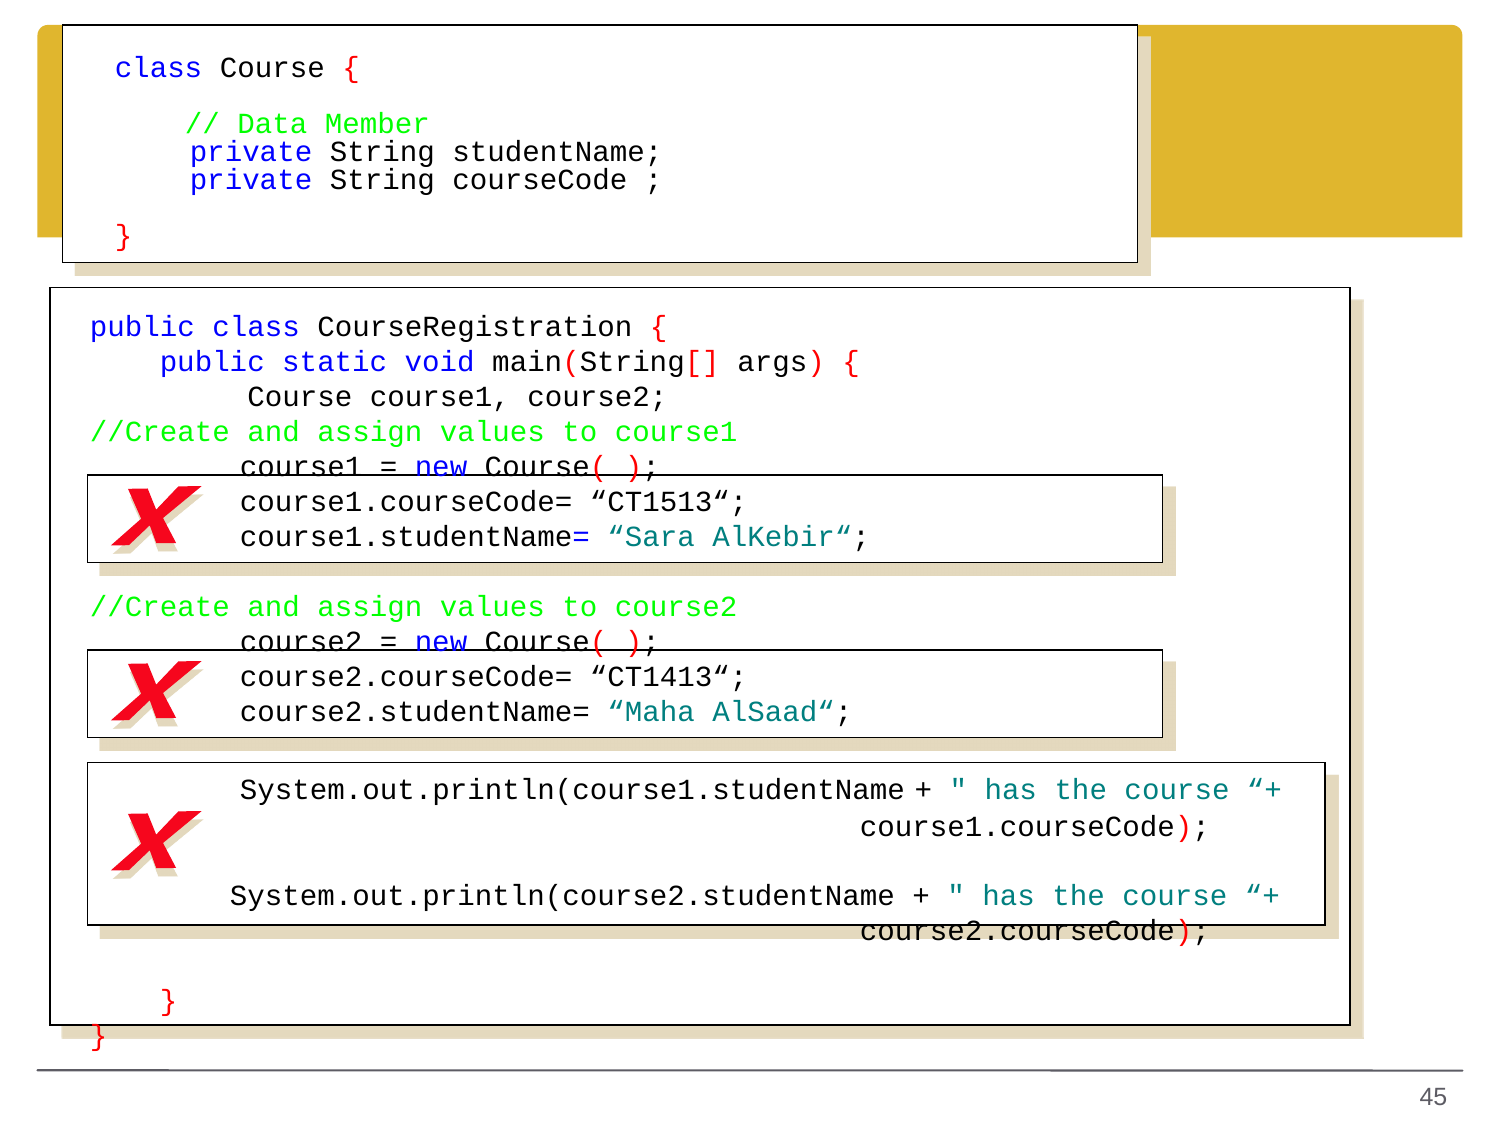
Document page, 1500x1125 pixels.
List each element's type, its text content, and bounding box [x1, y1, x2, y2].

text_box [49, 287, 1463, 1068]
text_box [62, 24, 1138, 263]
slide_number 45 [1112, 1079, 1463, 1123]
text_box class Course { // Data Member private String studentName; private String courseCode ; } [99, 47, 963, 273]
